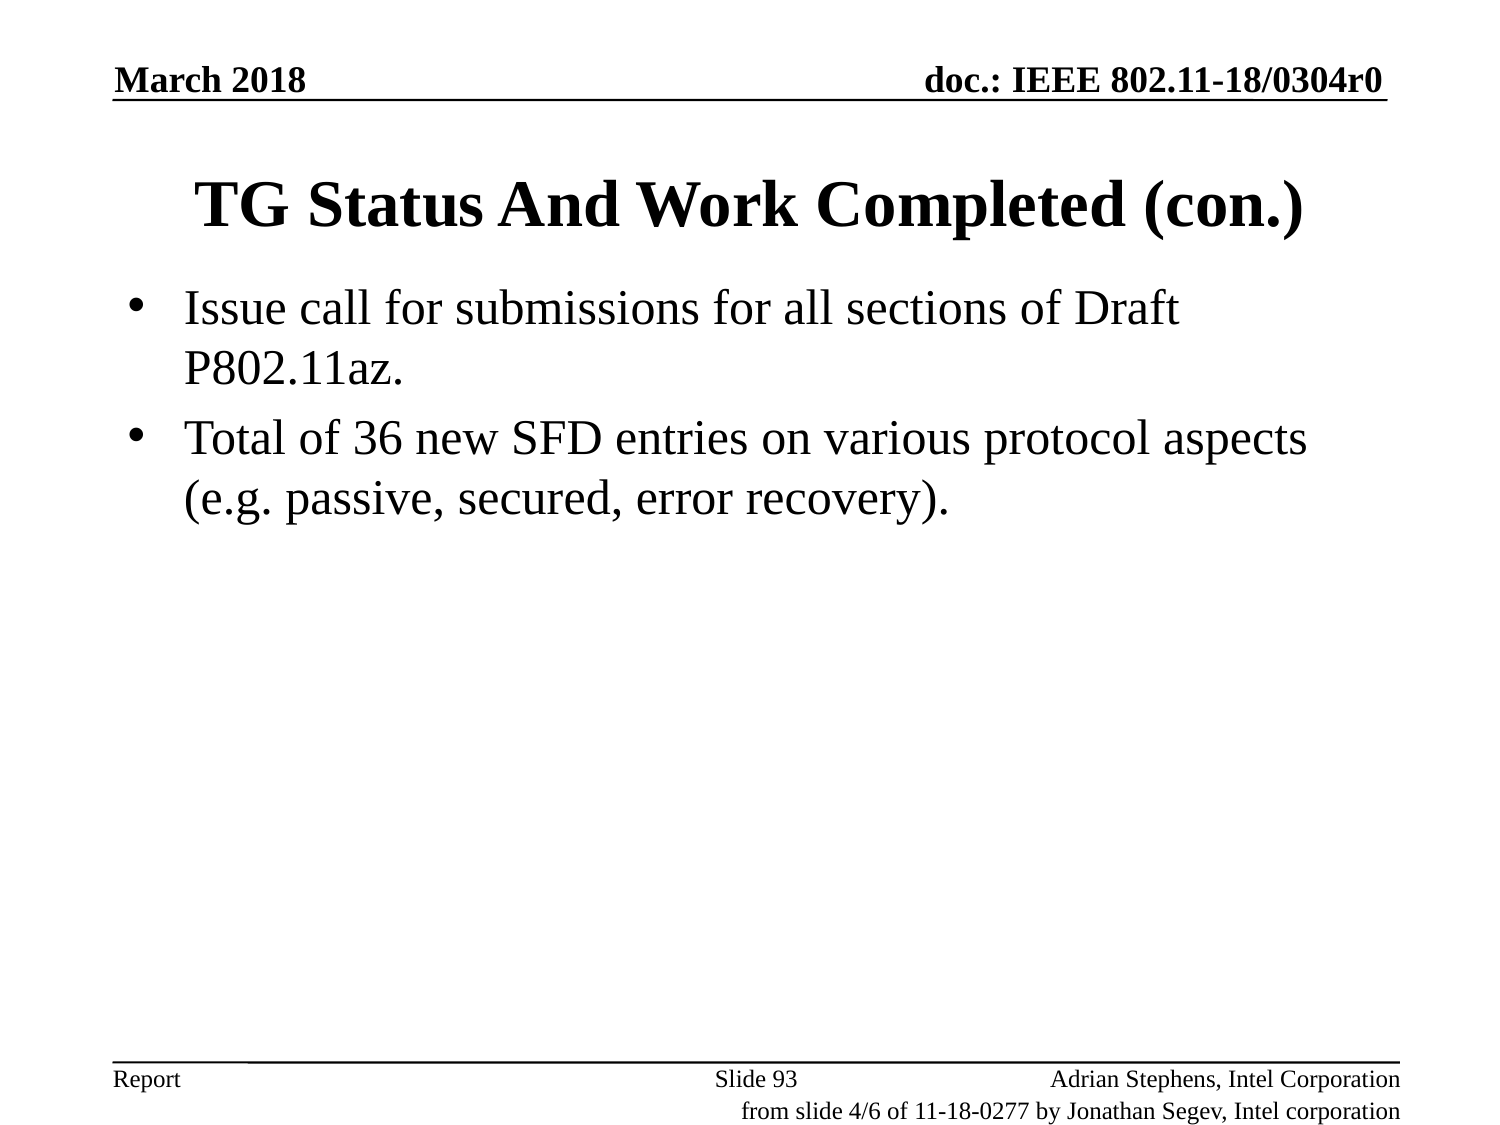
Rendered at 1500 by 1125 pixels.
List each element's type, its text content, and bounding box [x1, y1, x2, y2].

list Issue call for submissions for all sections of Draft P802.11az. Total of 36 new SFD entries on various protocol aspects (e.g. passive, secured, error recovery). [112, 267, 1388, 1000]
title TG Status And Work Completed (con.) [112, 112, 1388, 267]
slide_number Slide 93 [711, 1061, 801, 1093]
footer Adrian Stephens, Intel Corporation [878, 1061, 1402, 1087]
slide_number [114, 54, 374, 101]
text_box from slide 4/6 of 11-18-0277 by Jonathan Segev, Intel corporation [343, 1087, 1417, 1125]
